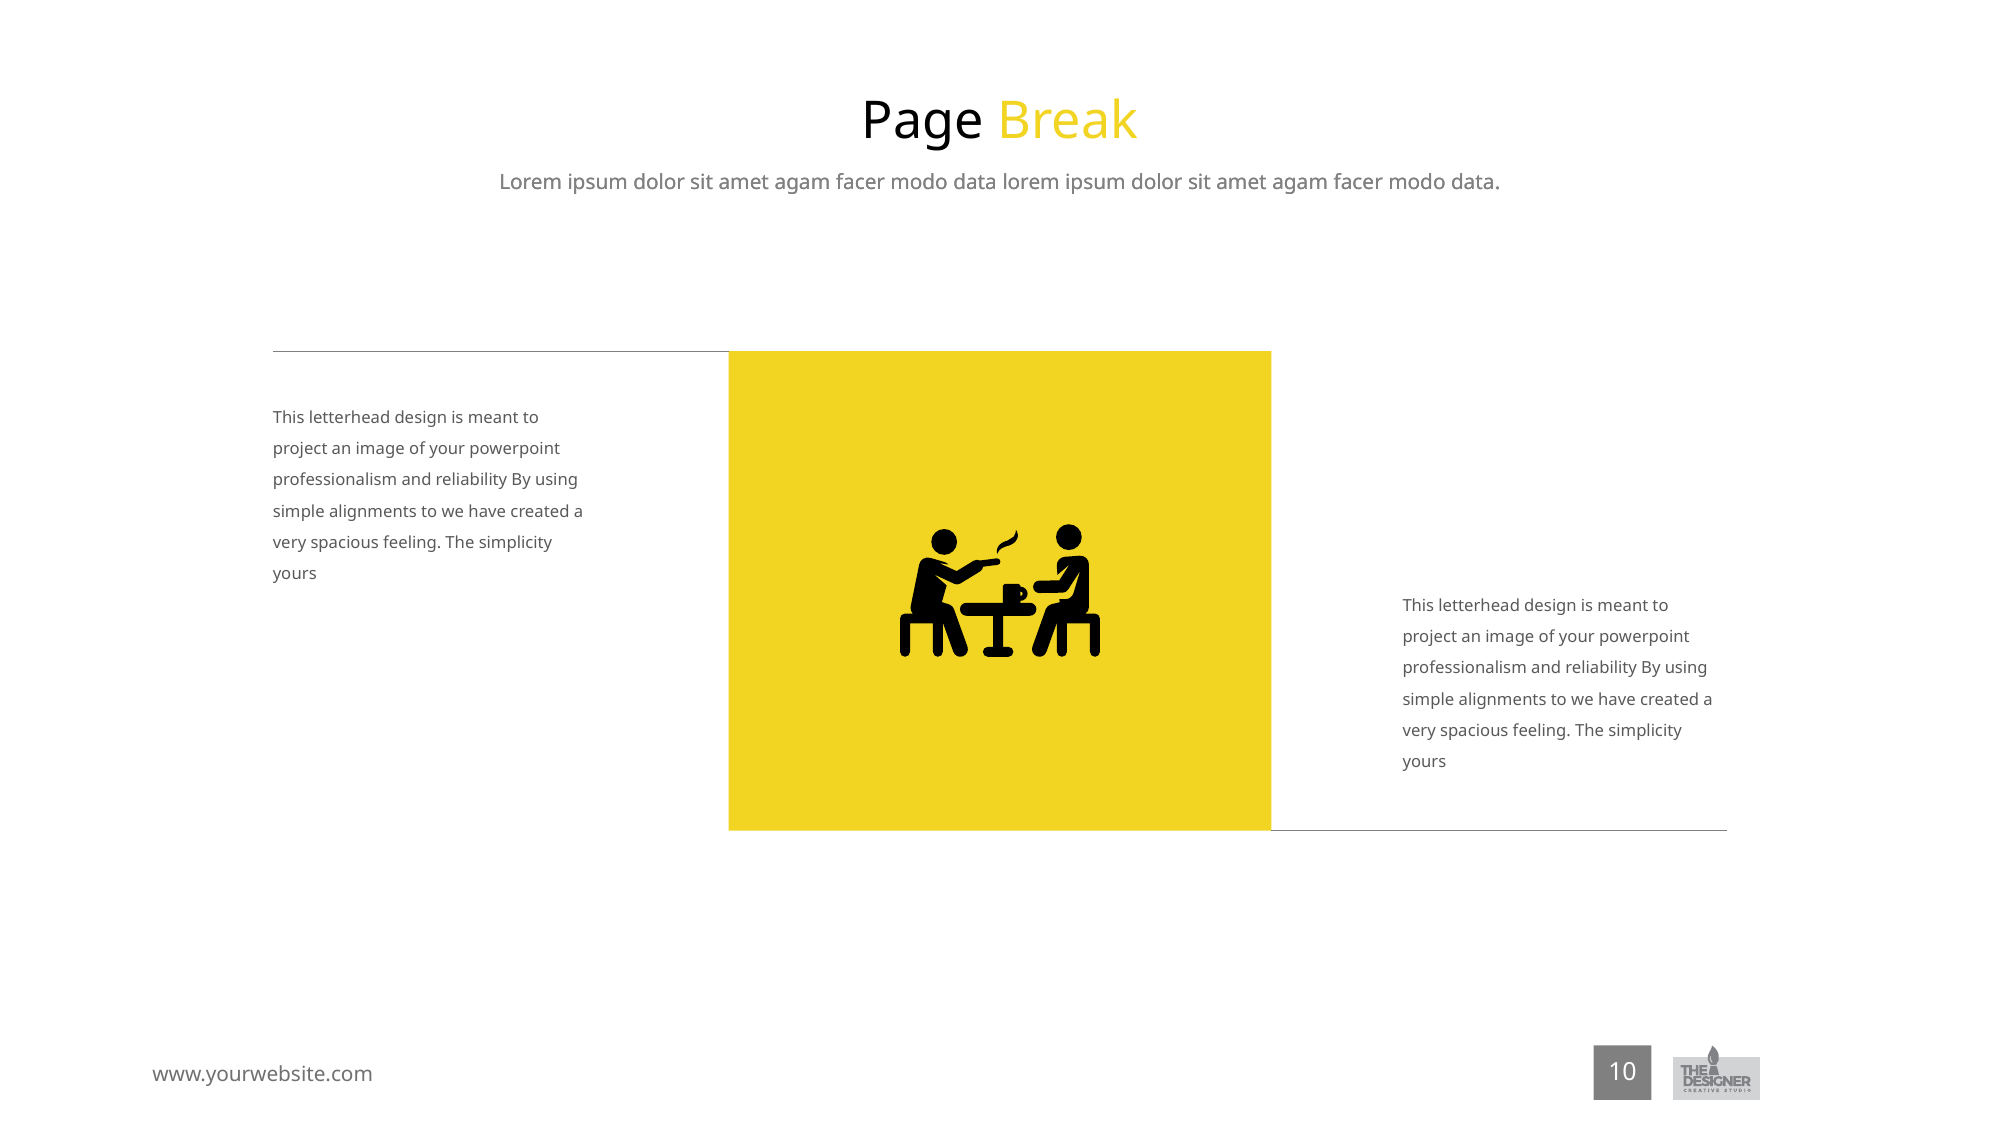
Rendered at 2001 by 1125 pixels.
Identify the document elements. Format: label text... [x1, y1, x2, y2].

title Page Break [137, 71, 1863, 154]
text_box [272, 351, 1727, 831]
slide_number www.yourwebsite.com [137, 1045, 409, 1100]
text_box Lorem ipsum dolor sit amet agam facer modo data lorem ipsum dolor sit amet agam facer modo data. [137, 154, 1863, 211]
slide_number 10 [1590, 1042, 1655, 1103]
